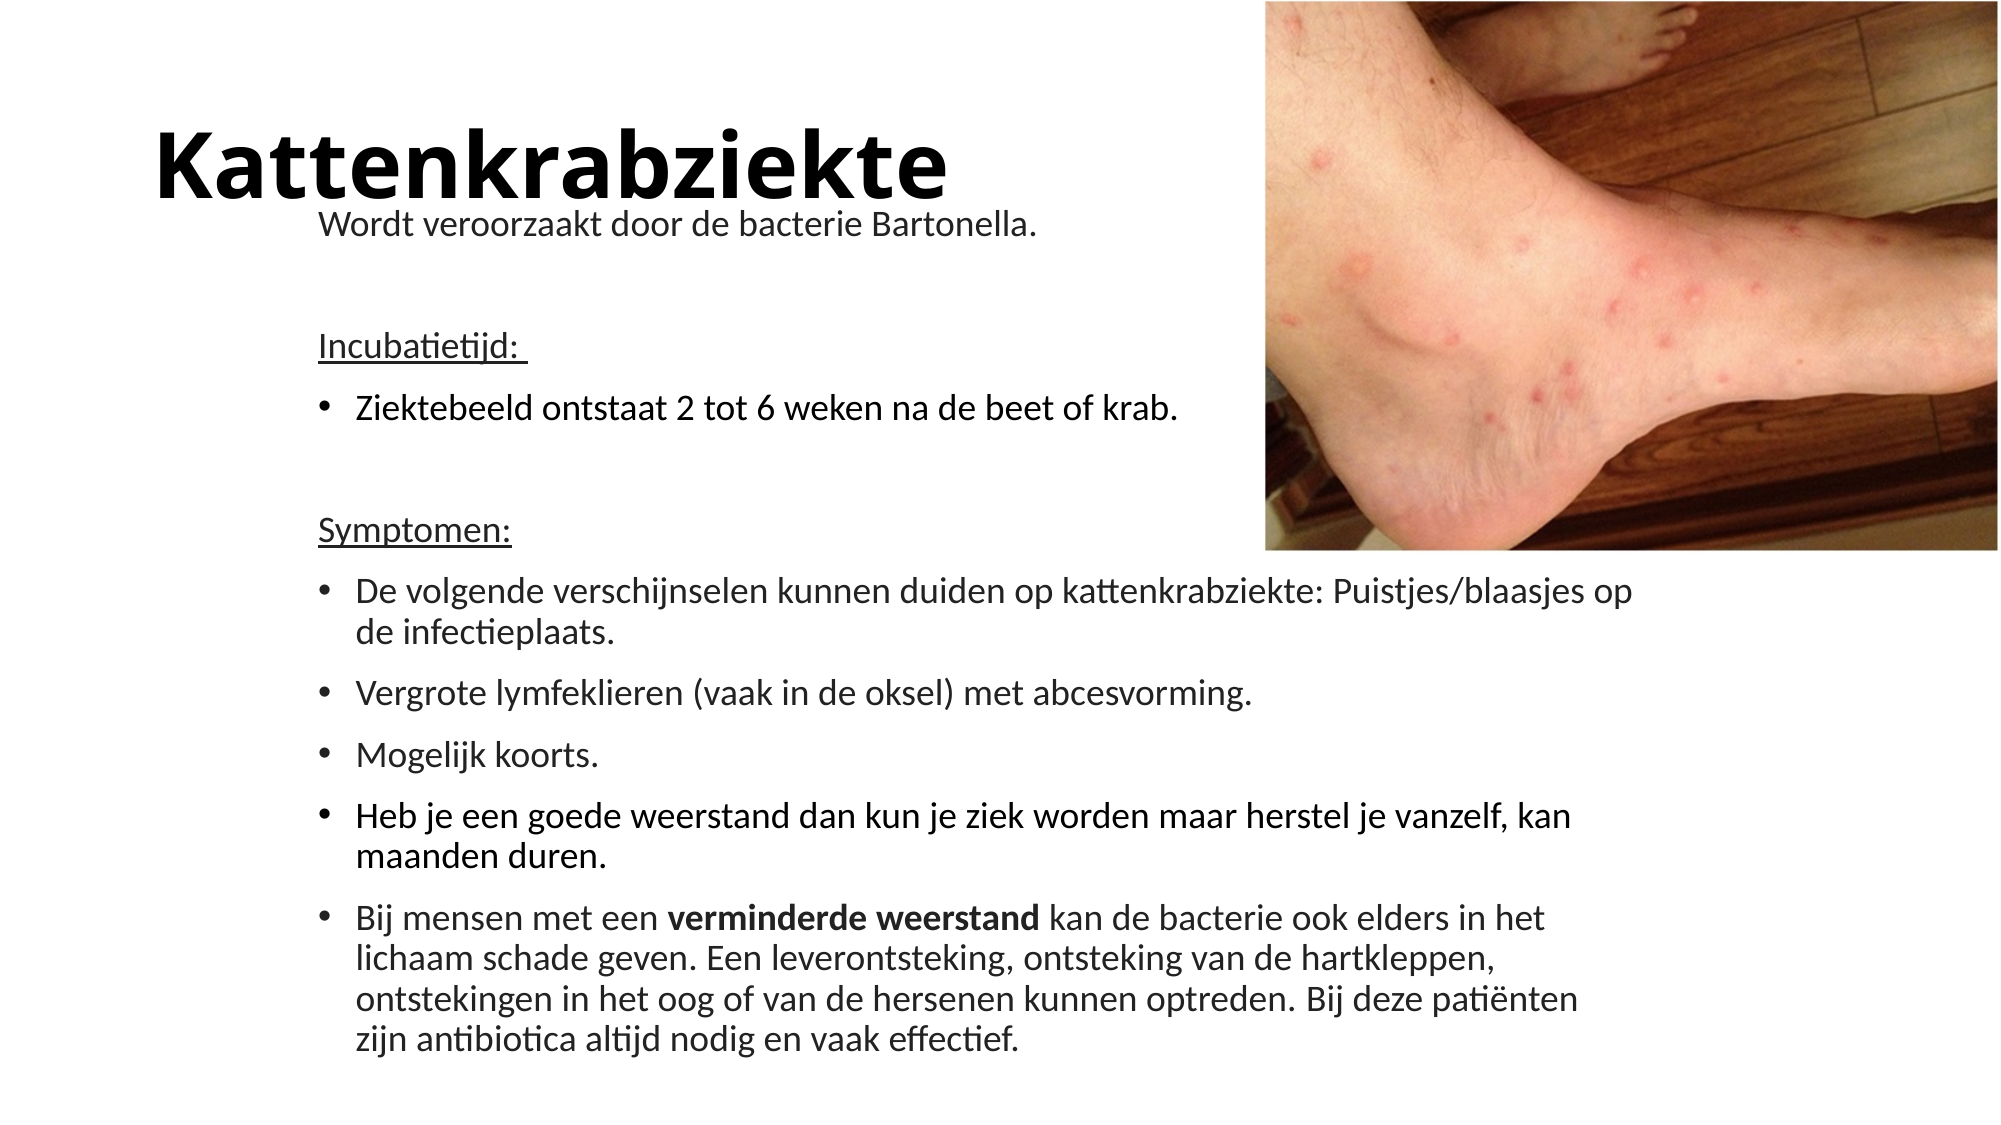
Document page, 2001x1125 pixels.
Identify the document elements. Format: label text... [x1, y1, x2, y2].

title Kattenkrabziekte [137, 59, 1263, 278]
picture [1263, 0, 2000, 553]
list Wordt veroorzaakt door de bacterie Bartonella. Incubatietijd: Ziektebeeld ontstaat 2 tot 6 weken na de beet of krab. Symptomen: De volgende verschijnselen kunnen duiden op kattenkrabziekte: Puistjes/blaasjes op de infectieplaats. Vergrote lymfeklieren (vaak in de oksel) met abcesvorming. Mogelijk koorts. Heb je een goede weerstand dan kun je ziek worden maar herstel je vanzelf, kan maanden duren. Bij mensen met een verminderde weerstand kan de bacterie ook elders in het lichaam schade geven. Een leverontsteking, ontsteking van de hartkleppen, ontstekingen in het oog of van de hersenen kunnen optreden. Bij deze patiënten zijn antibiotica altijd nodig en vaak effectief. [303, 196, 1654, 939]
